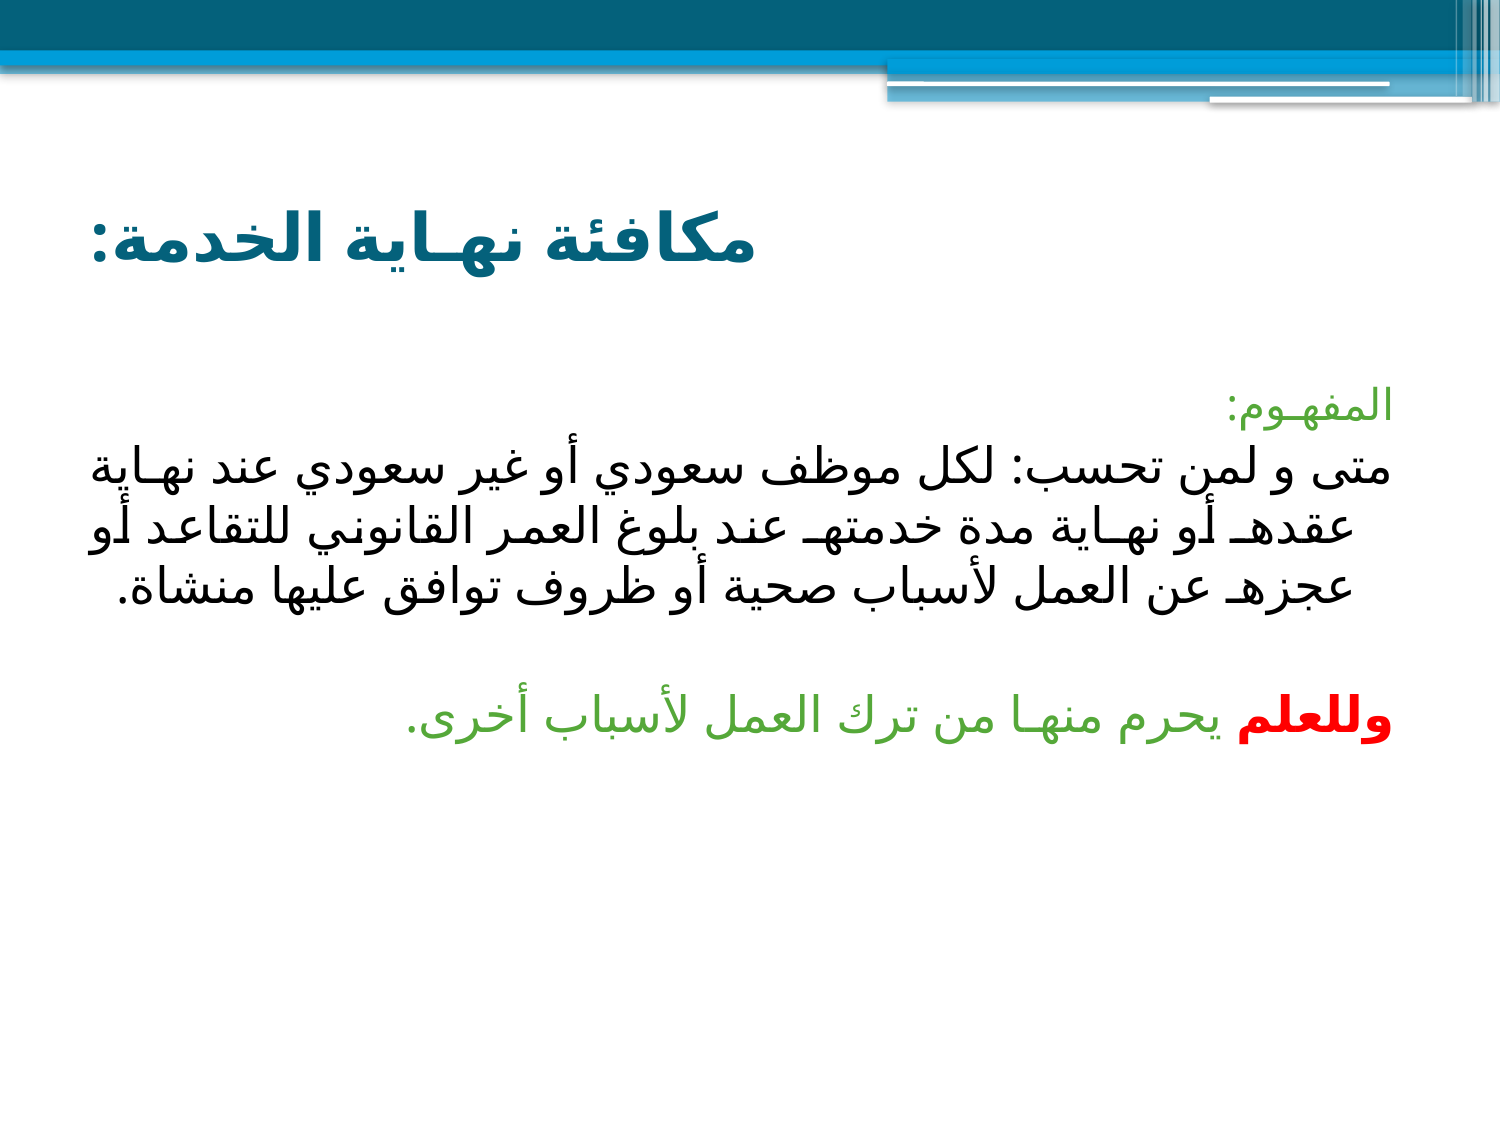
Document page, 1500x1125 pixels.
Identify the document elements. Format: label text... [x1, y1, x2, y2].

title مكافئة نهـاية الخدمة: [75, 187, 1425, 363]
list المفهـوم: متى و لمن تحسب: لكل موظف سعودي أو غير سعودي عند نهـاية عقدهـ أو نهـاية مدة خدمتهـ عند بلوغ العمر القانوني للتقاعد أو عجزهـ عن العمل لأسباب صحية أو ظروف توافق عليها منشاة. وللعلم يحرم منهـا من ترك العمل لأسباب أخرى. [75, 368, 1425, 762]
